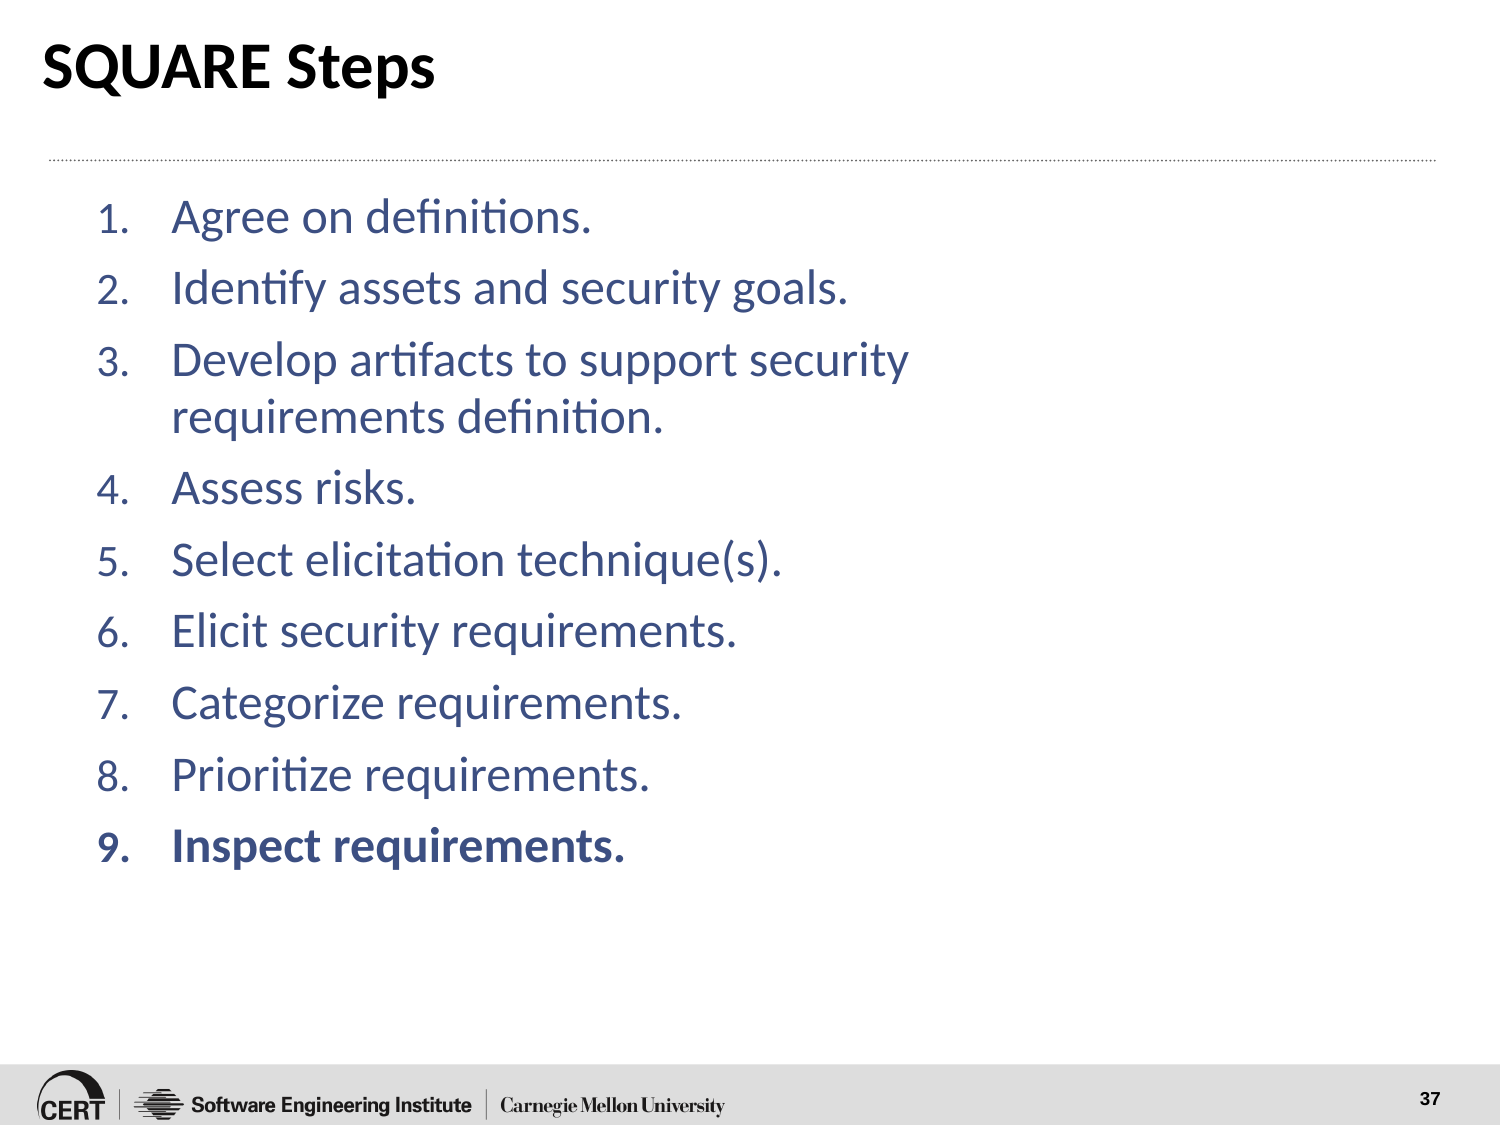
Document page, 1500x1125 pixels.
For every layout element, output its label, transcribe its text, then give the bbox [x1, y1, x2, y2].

title SQUARE Steps [42, 37, 1434, 155]
picture [37, 1069, 725, 1122]
list Agree on definitions. Identify assets and security goals. Develop artifacts to support security requirements definition. Assess risks. Select elicitation technique(s). Elicit security requirements. Categorize requirements. Prioritize requirements. Inspect requirements. [49, 187, 1438, 1001]
